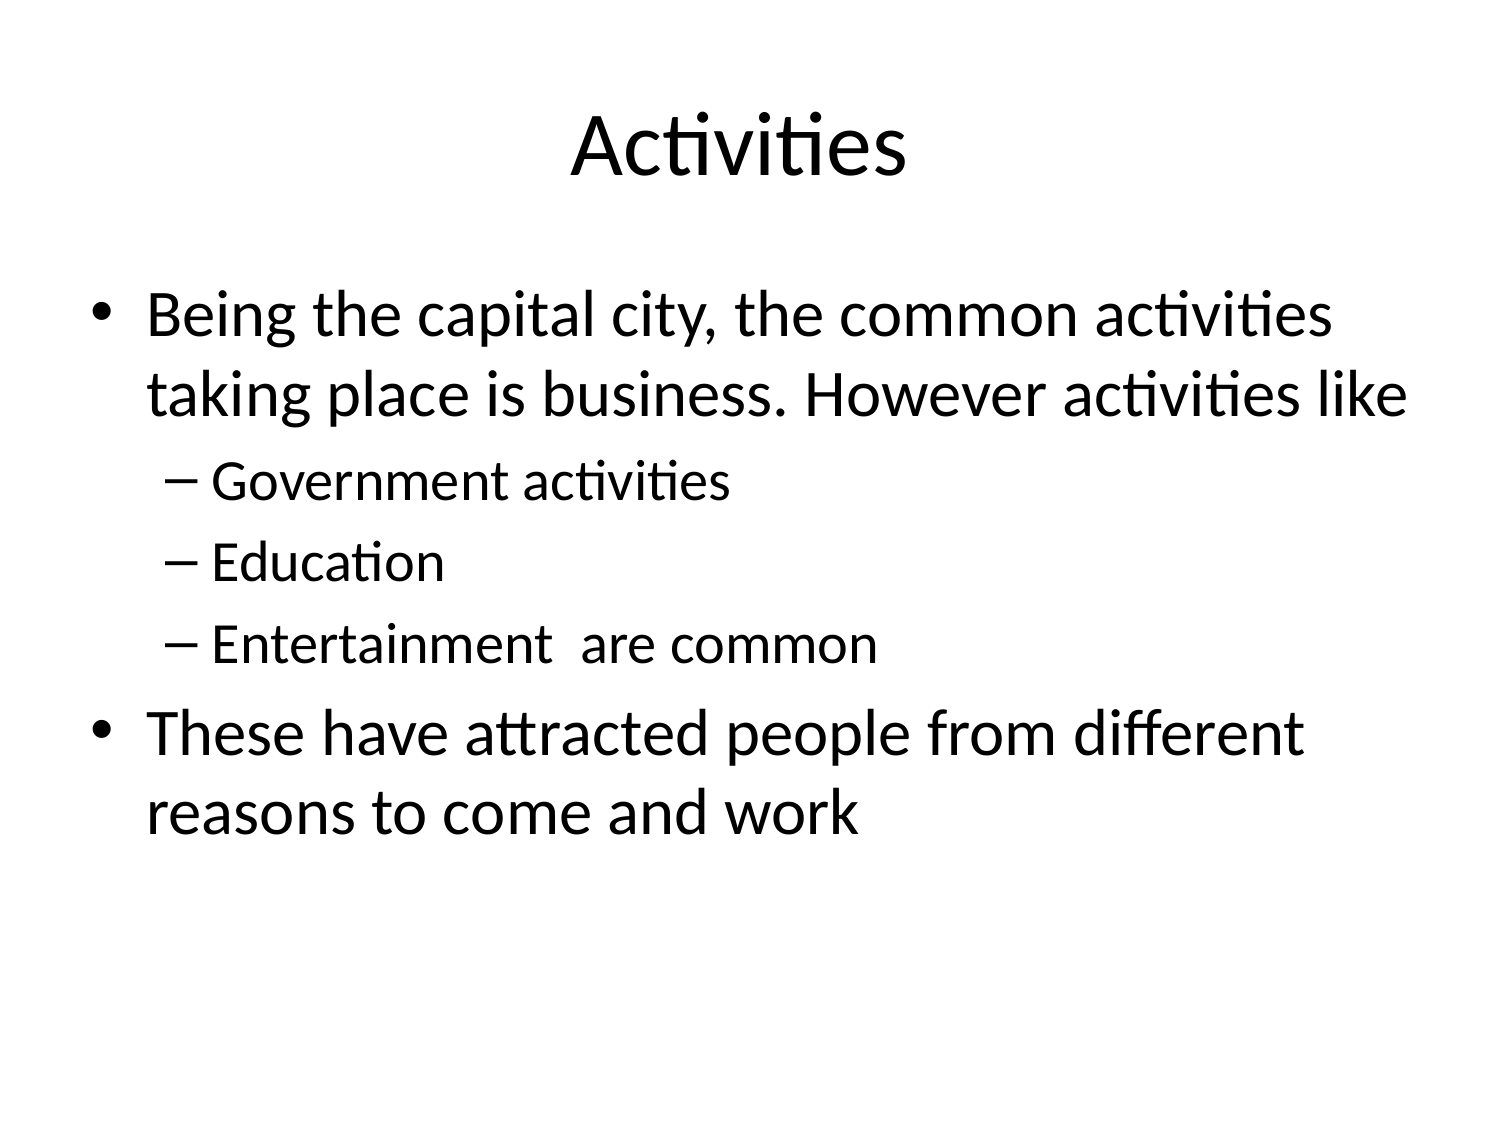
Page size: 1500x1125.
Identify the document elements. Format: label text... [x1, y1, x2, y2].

title Activities [75, 45, 1425, 233]
list Being the capital city, the common activities taking place is business. However activities like Government activities Education Entertainment are common These have attracted people from different reasons to come and work [75, 262, 1425, 1005]
